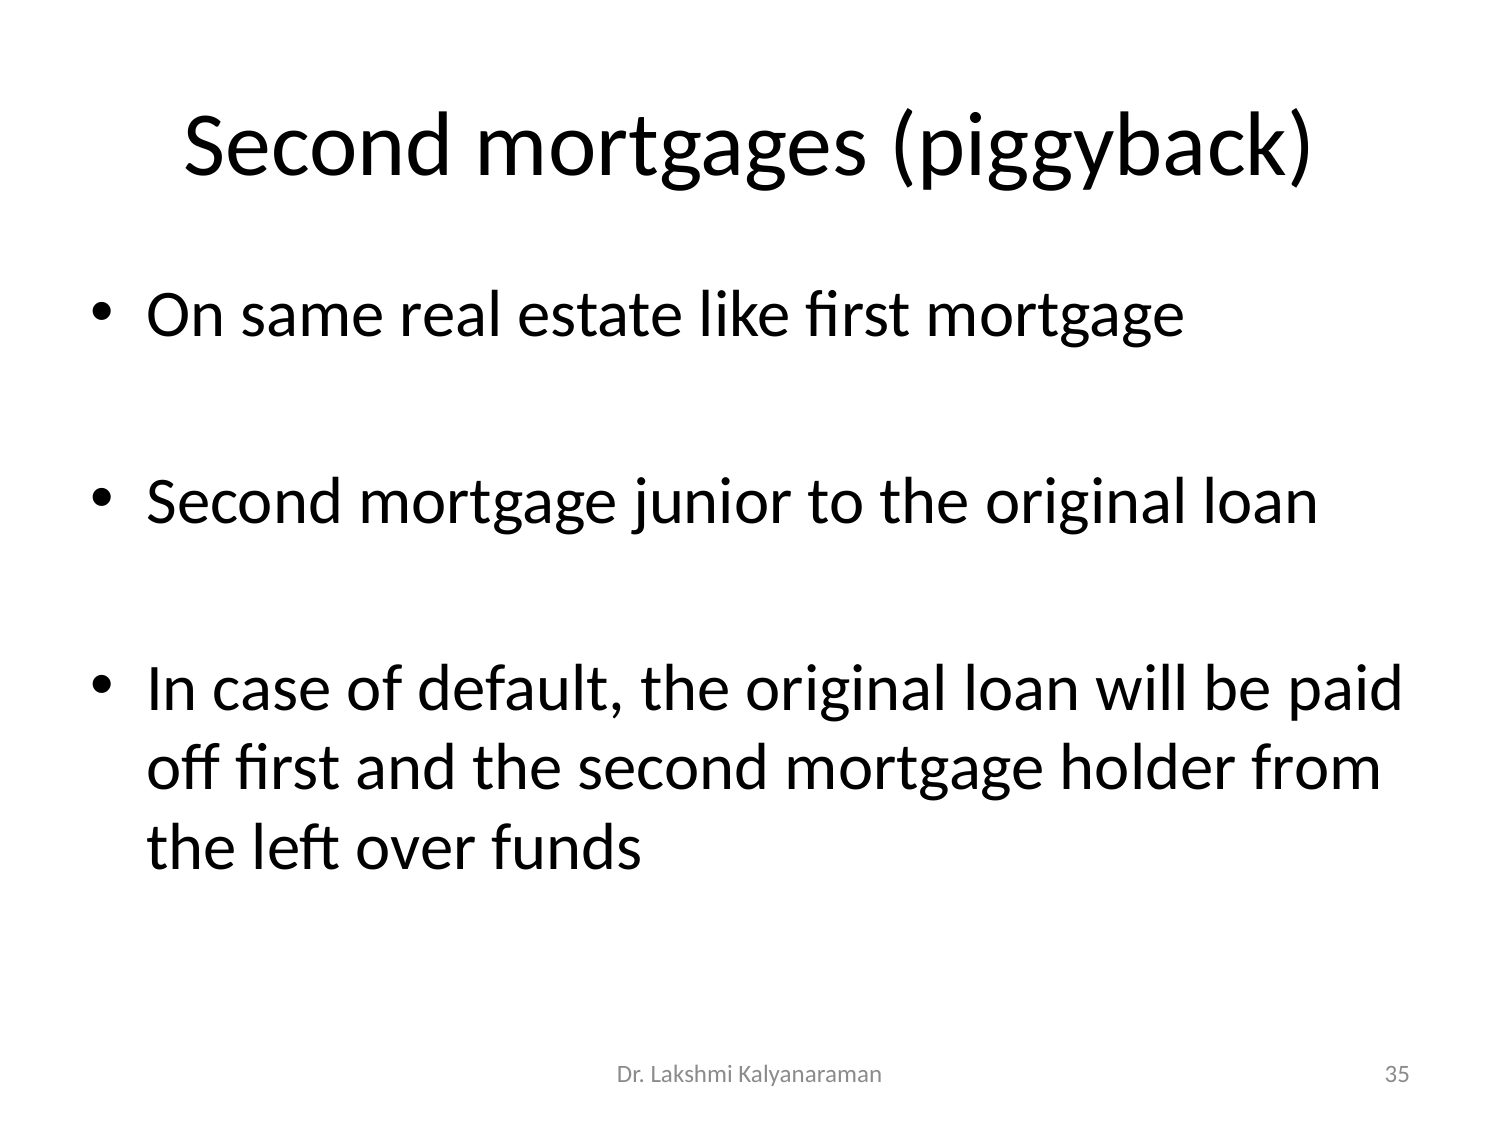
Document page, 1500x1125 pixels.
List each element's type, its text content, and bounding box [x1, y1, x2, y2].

footer Dr. Lakshmi Kalyanaraman [512, 1042, 988, 1103]
slide_number 35 [1074, 1042, 1425, 1103]
title Second mortgages (piggyback) [75, 45, 1425, 233]
list On same real estate like first mortgage Second mortgage junior to the original loan In case of default, the original loan will be paid off first and the second mortgage holder from the left over funds [75, 262, 1425, 1005]
